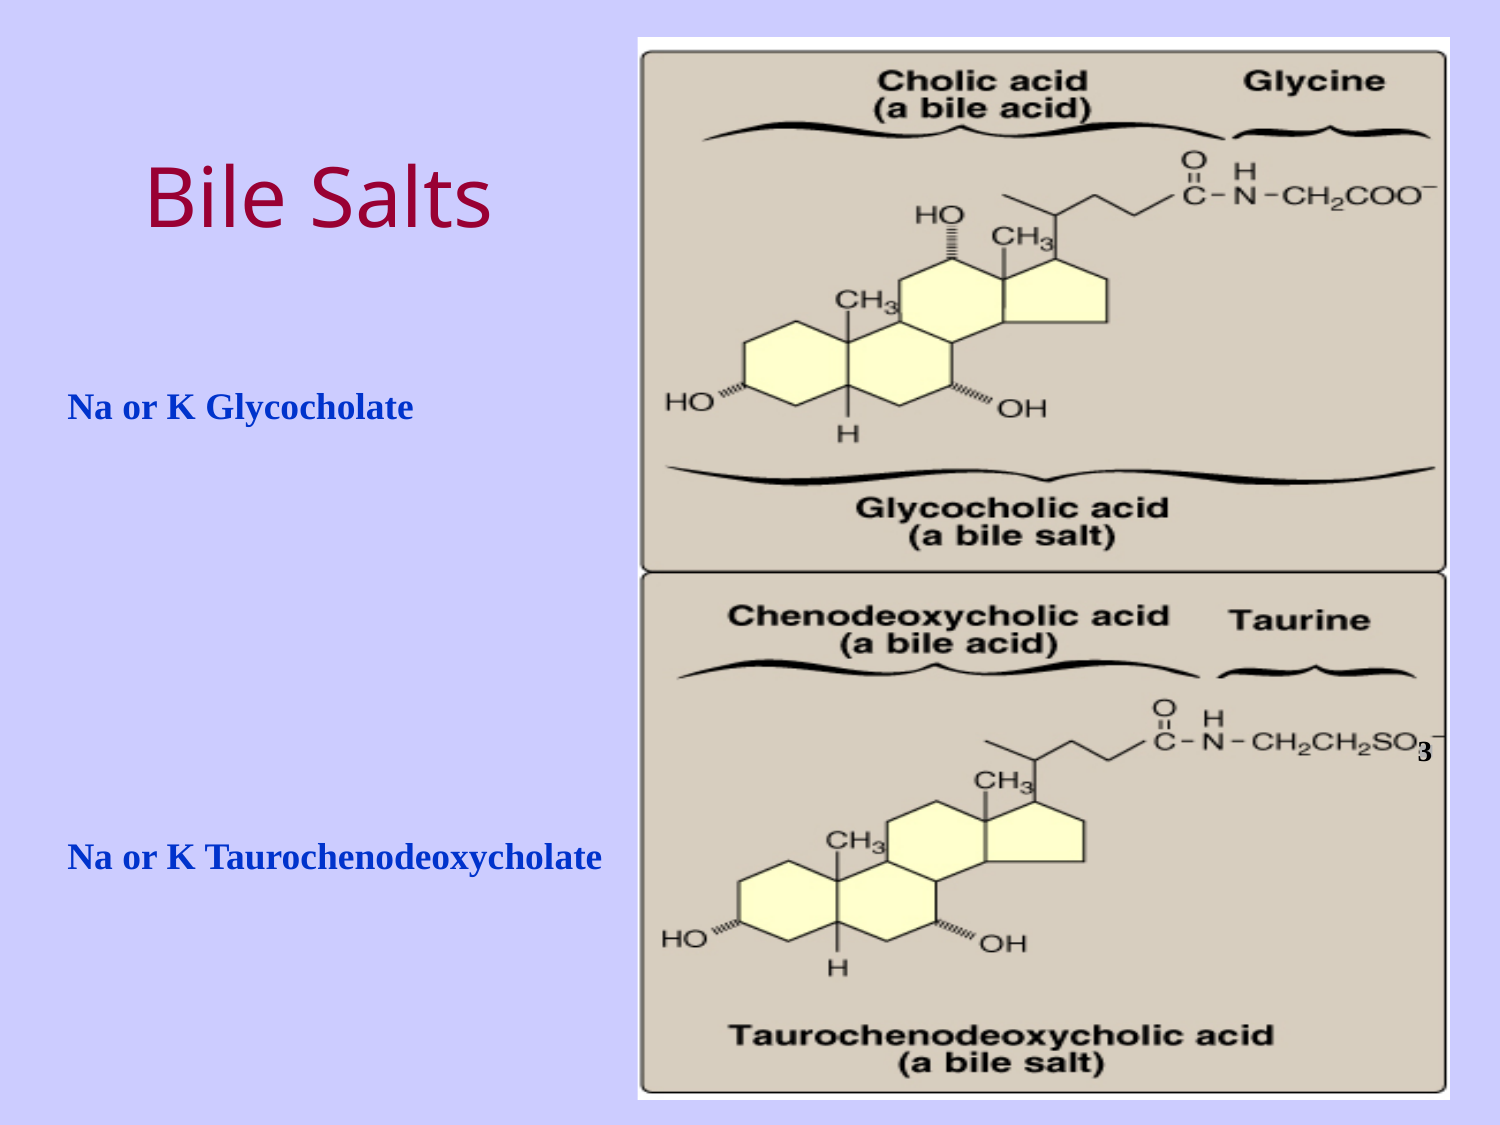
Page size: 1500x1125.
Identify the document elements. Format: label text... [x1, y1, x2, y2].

text_box Na or K Glycocholate Na or K Taurochenodeoxycholate [52, 374, 618, 885]
picture [637, 37, 1451, 1101]
title Bile Salts [74, 99, 563, 288]
